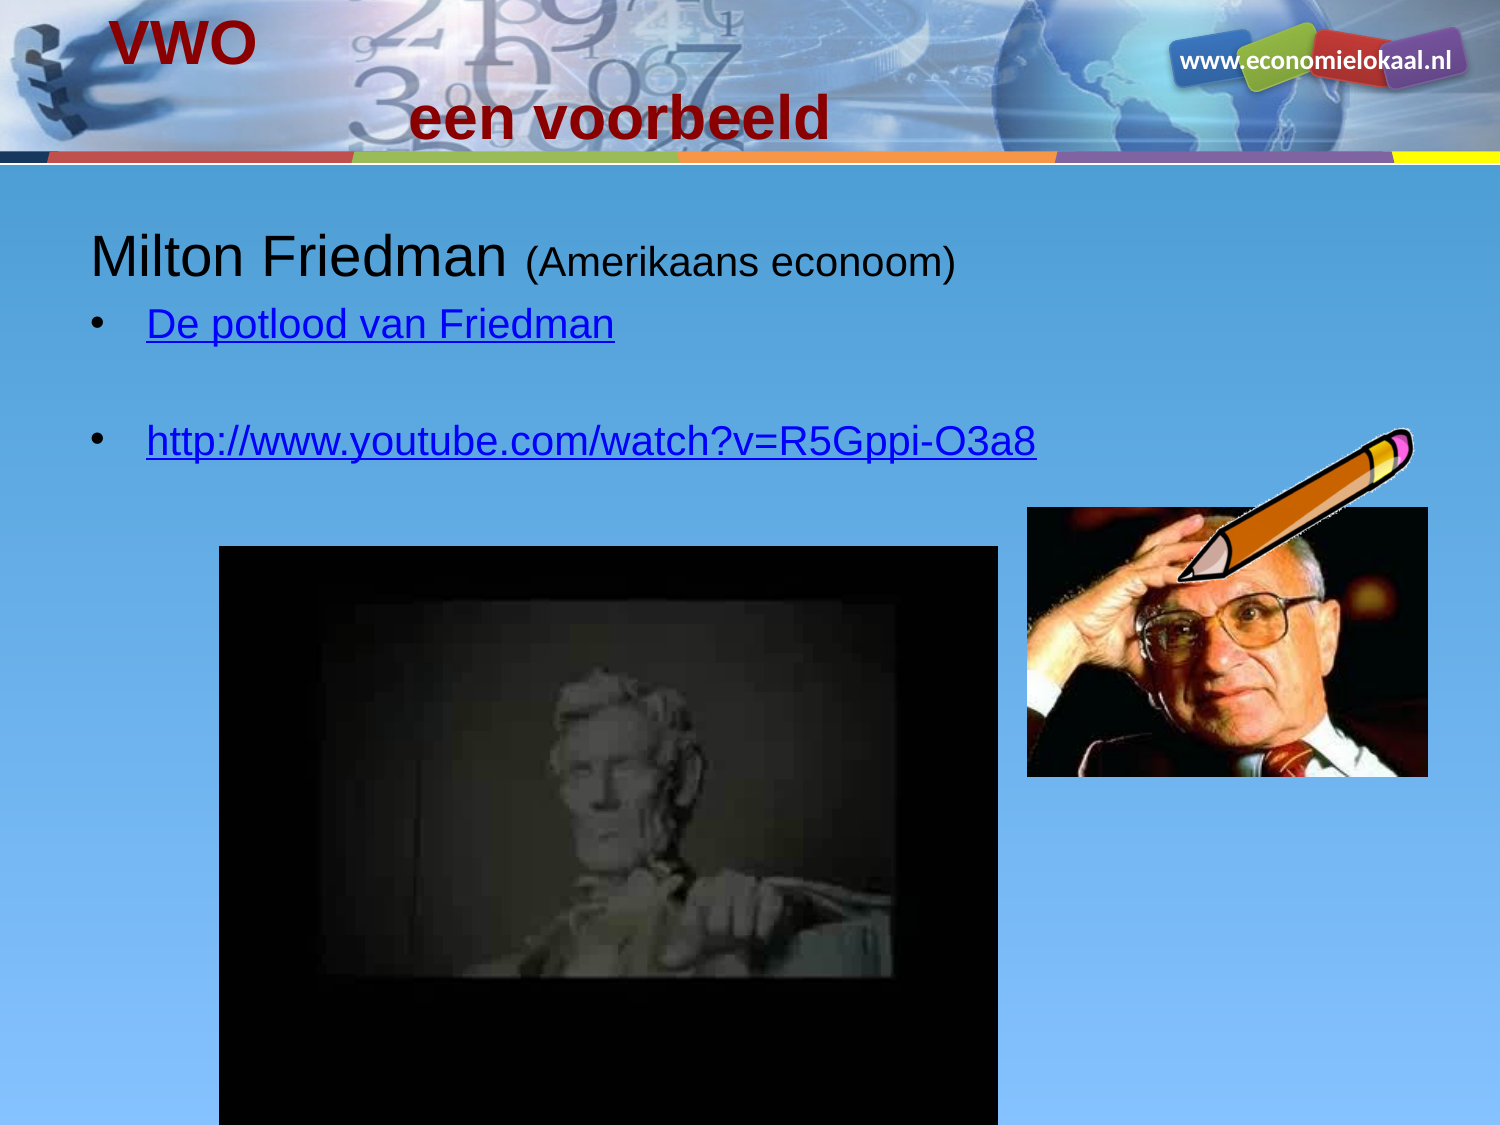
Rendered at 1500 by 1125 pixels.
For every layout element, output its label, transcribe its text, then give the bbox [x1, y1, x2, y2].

picture [1027, 346, 1436, 777]
title VWO een voorbeeld [93, 34, 1121, 120]
list Milton Friedman (Amerikaans econoom) De potlood van Friedman http://www.youtube.com/watch?v=R5Gppi-O3a8 [74, 210, 1426, 1055]
picture [0, 0, 1500, 151]
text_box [218, 545, 999, 1125]
